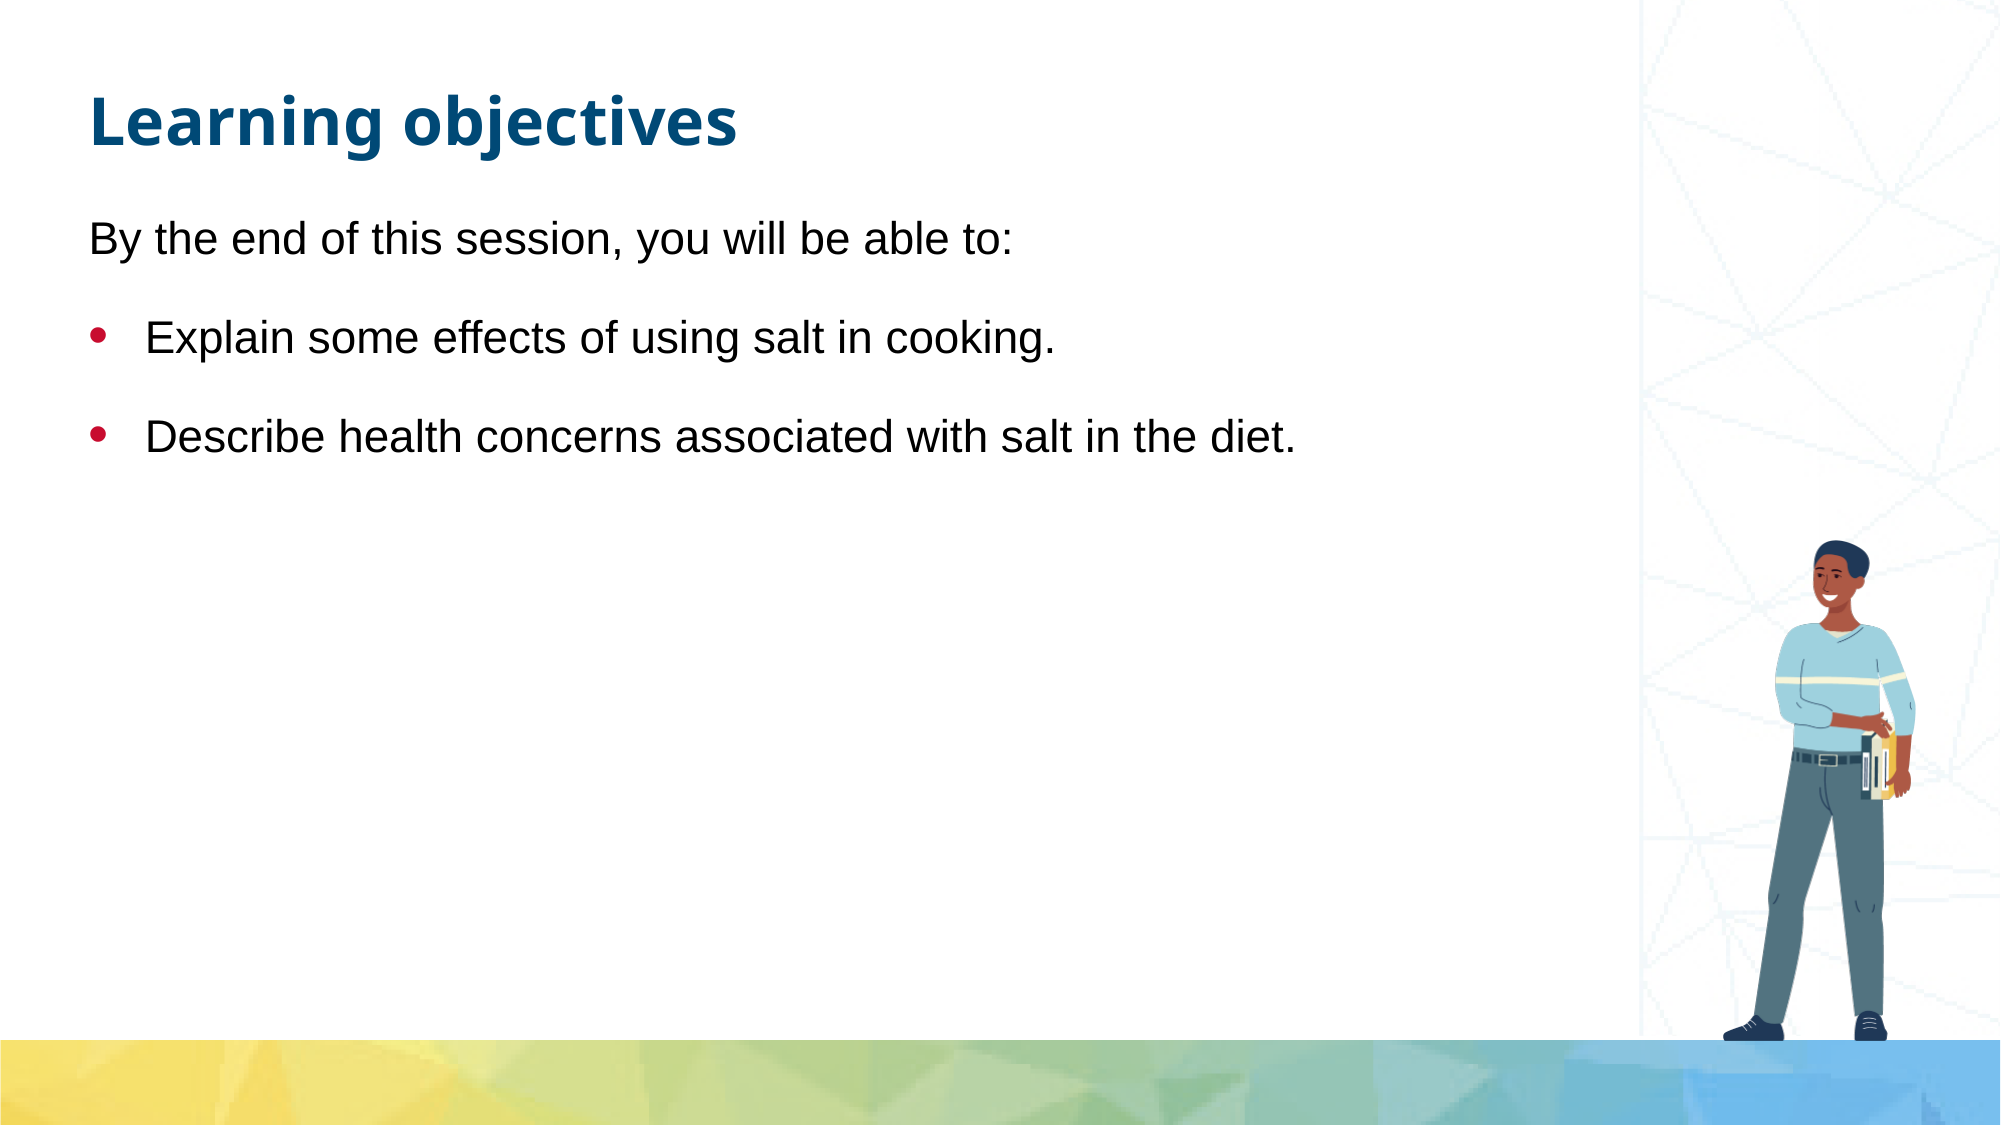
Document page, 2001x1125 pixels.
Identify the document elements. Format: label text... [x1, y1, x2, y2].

list By the end of this session, you will be able to: Explain some effects of using salt in cooking. Describe health concerns associated with salt in the diet. [88, 206, 1565, 890]
title Learning objectives [88, 88, 1565, 161]
picture [0, 0, 2001, 1125]
